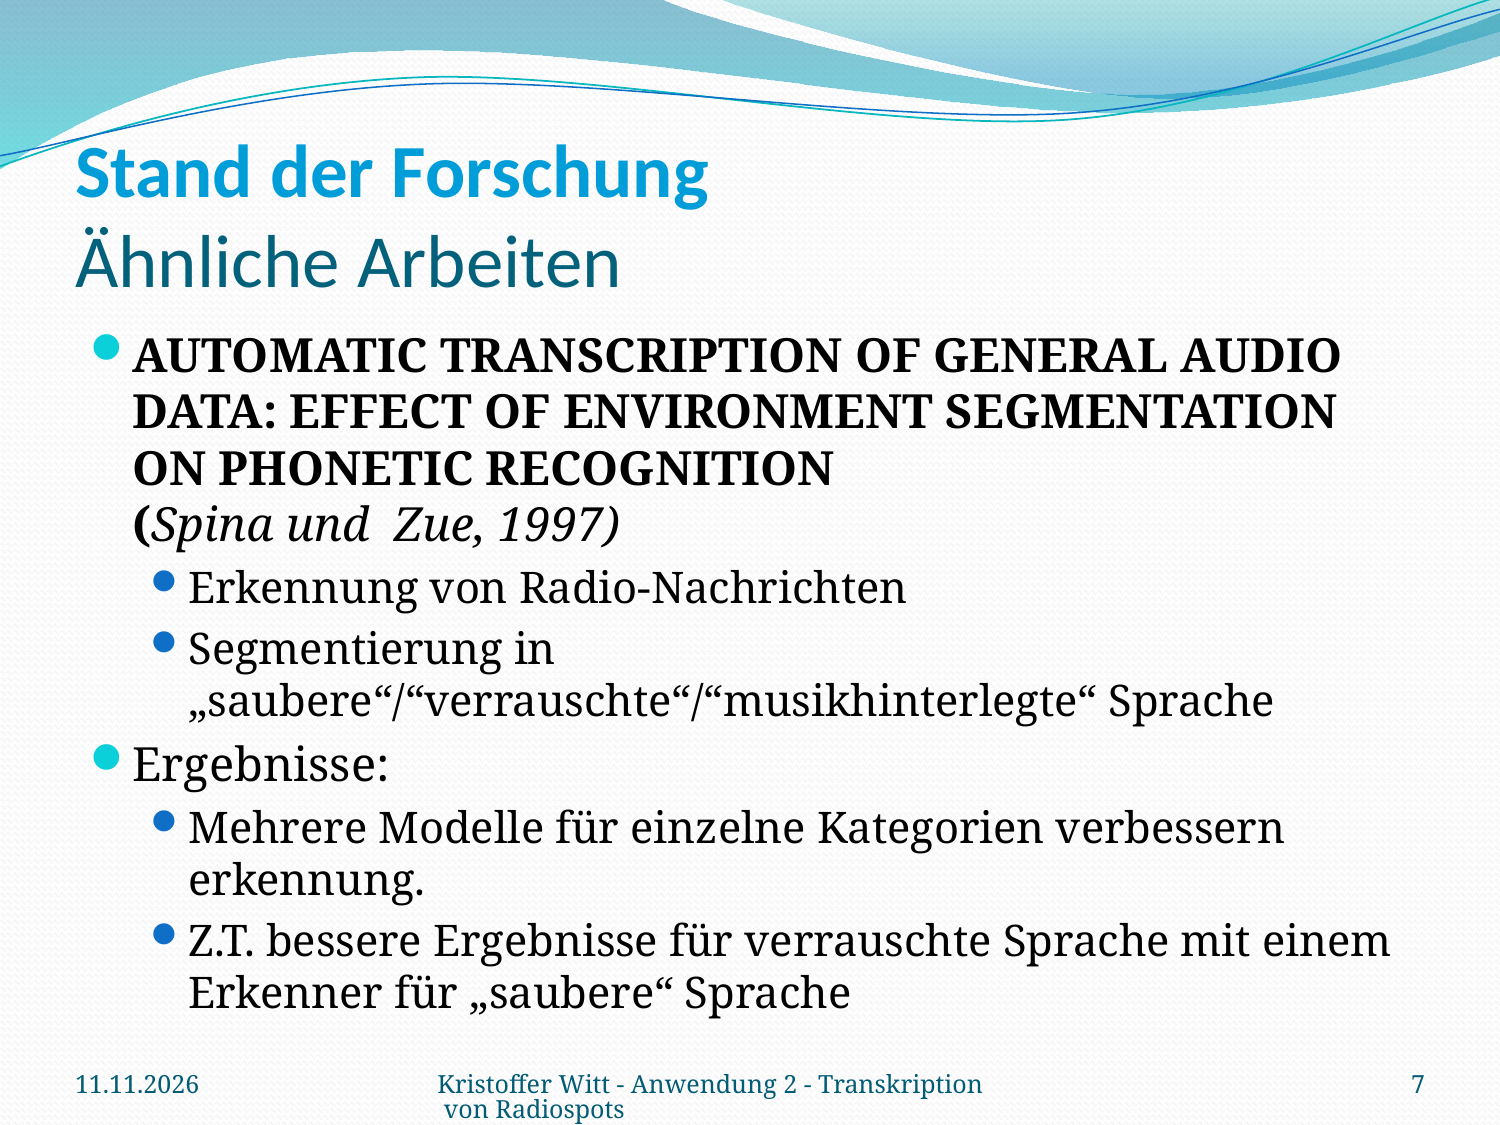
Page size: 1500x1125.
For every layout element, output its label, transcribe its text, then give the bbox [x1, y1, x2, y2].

footer Kristoffer Witt - Anwendung 2 - Transkription von Radiospots [437, 1042, 988, 1103]
list AUTOMATIC TRANSCRIPTION OF GENERAL AUDIO DATA: EFFECT OF ENVIRONMENT SEGMENTATION ON PHONETIC RECOGNITION (Spina und Zue, 1997) Erkennung von Radio-Nachrichten Segmentierung in „saubere“/“verrauschte“/“musikhinterlegte“ Sprache Ergebnisse: Mehrere Modelle für einzelne Kategorien verbessern erkennung. Z.T. bessere Ergebnisse für verrauschte Sprache mit einem Erkenner für „saubere“ Sprache [75, 317, 1425, 1038]
slide_number 7 [1299, 1042, 1425, 1103]
title Stand der Forschung Ähnliche Arbeiten [75, 115, 1425, 303]
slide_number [75, 1042, 425, 1103]
